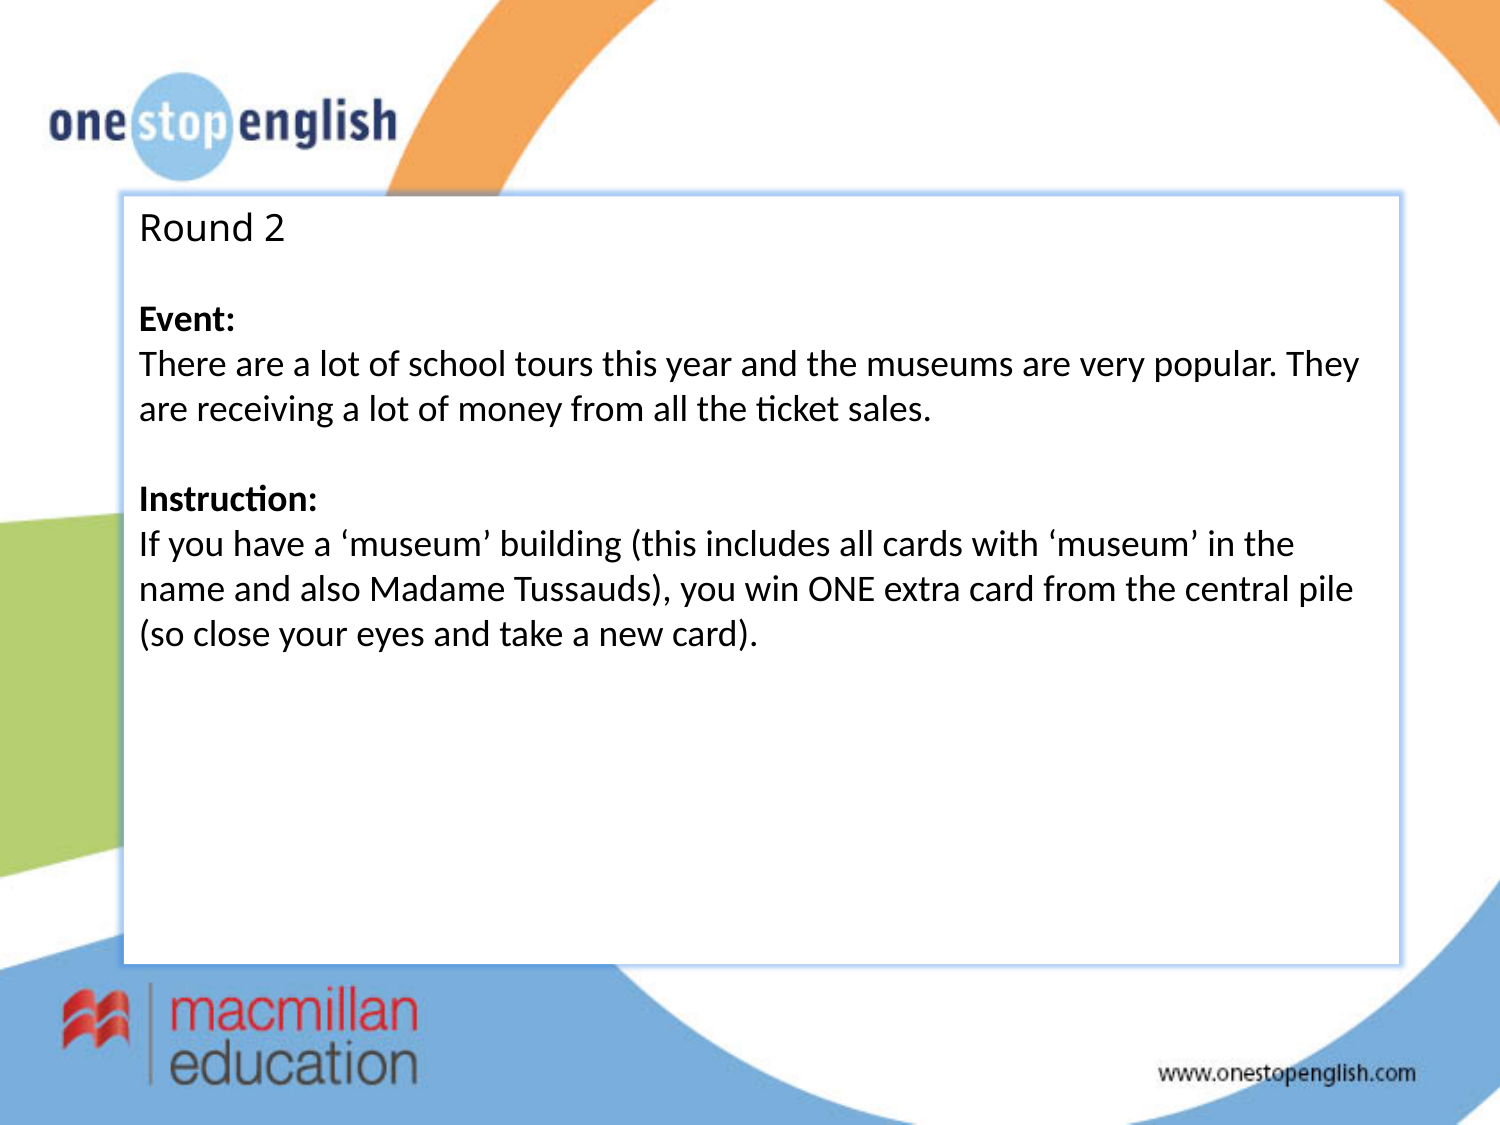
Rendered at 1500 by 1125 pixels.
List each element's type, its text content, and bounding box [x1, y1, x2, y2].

text_box Round 2 Event: There are a lot of school tours this year and the museums are very popular. They are receiving a lot of money from all the ticket sales. Instruction: If you have a ‘museum’ building (this includes all cards with ‘museum’ in the name and also Madame Tussauds), you win ONE extra card from the central pile (so close your eyes and take a new card). [123, 196, 1399, 965]
picture [0, 0, 1500, 1125]
